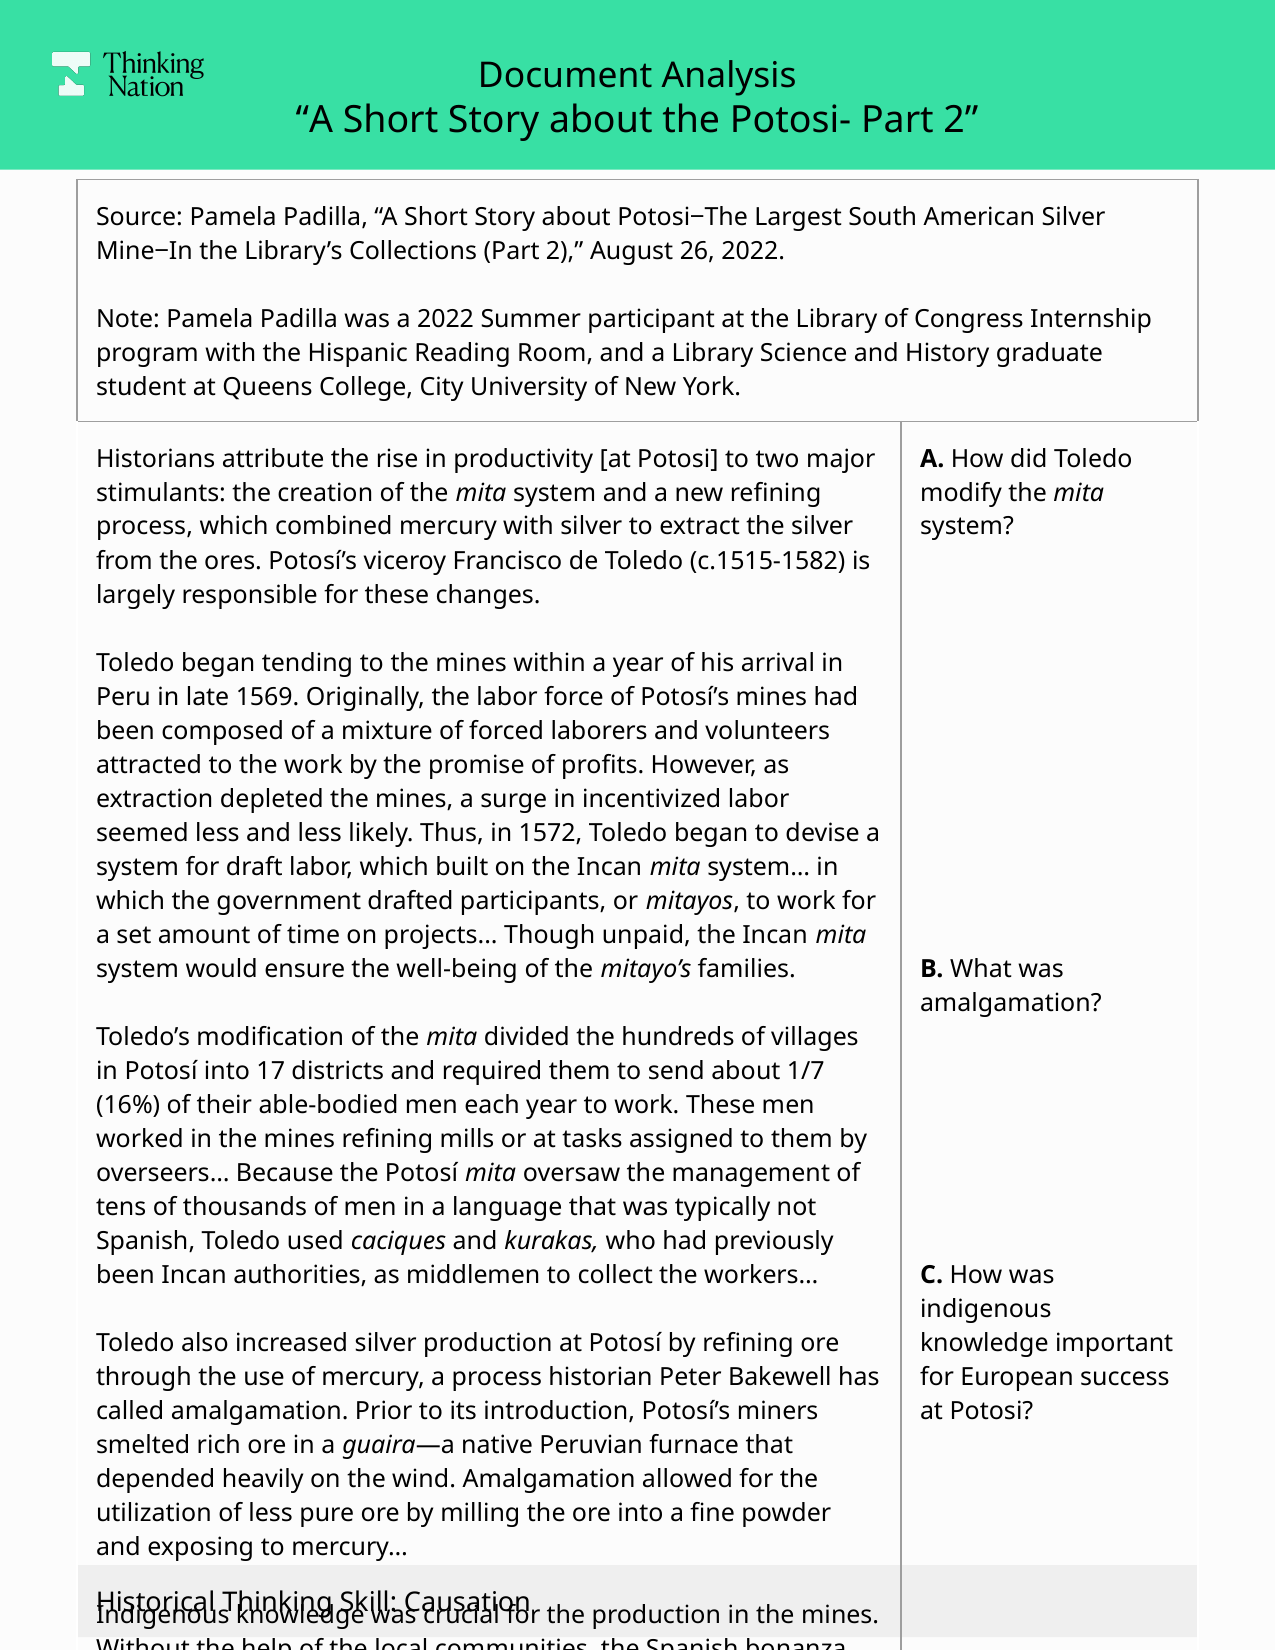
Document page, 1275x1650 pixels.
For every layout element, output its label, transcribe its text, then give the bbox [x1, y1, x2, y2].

text_box Document Analysis “A Short Story about the Potosi- Part 2” [0, 0, 1275, 170]
picture [35, 37, 210, 110]
table_cell Historians attribute the rise in productivity [at Potosi] to two major stimulants: the creation of the mita system and a new refining process, which combined mercury with silver to extract the silver from the ores. Potosí’s viceroy Francisco de Toledo (c.1515-1582) is largely responsible for these changes. Toledo began tending to the mines within a year of his arrival in Peru in late 1569. Originally, the labor force of Potosí’s mines had been composed of a mixture of forced laborers and volunteers attracted to the work by the promise of profits. However, as extraction depleted the mines, a surge in incentivized labor seemed less and less likely. Thus, in 1572, Toledo began to devise a system for draft labor, which built on the Incan mita system… in which the government drafted participants, or mitayos, to work for a set amount of time on projects... Though unpaid, the Incan mita system would ensure the well-being of the mitayo’s families. Toledo’s modification of the mita divided the hundreds of villages in Potosí into 17 districts and required them to send about 1/7 (16%) of their able-bodied men each year to work. These men worked in the mines refining mills or at tasks assigned to them by overseers… Because the Potosí mita oversaw the management of tens of thousands of men in a language that was typically not Spanish, Toledo used caciques and kurakas, who had previously been Incan authorities, as middlemen to collect the workers… Toledo also increased silver production at Potosí by refining ore through the use of mercury, a process historian Peter Bakewell has called amalgamation. Prior to its introduction, Potosí’s miners smelted rich ore in a guaira—a native Peruvian furnace that depended heavily on the wind. Amalgamation allowed for the utilization of less pure ore by milling the ore into a fine powder and exposing to mercury… Indigenous knowledge was crucial for the production in the mines. Without the help of the local communities, the Spanish bonanza and the economic boom that happened thereafter would not have been possible. [78, 422, 900, 1650]
table_header Source: Pamela Padilla, “A Short Story about Potosi‒The Largest South American Silver Mine‒In the Library’s Collections (Part 2),” August 26, 2022. Note: Pamela Padilla was a 2022 Summer participant at the Library of Congress Internship program with the Hispanic Reading Room, and a Library Science and History graduate student at Queens College, City University of New York. [78, 180, 1197, 421]
table_cell A. How did Toledo modify the mita system? B. What was amalgamation? C. How was indigenous knowledge important for European success at Potosi? [902, 422, 1197, 1650]
